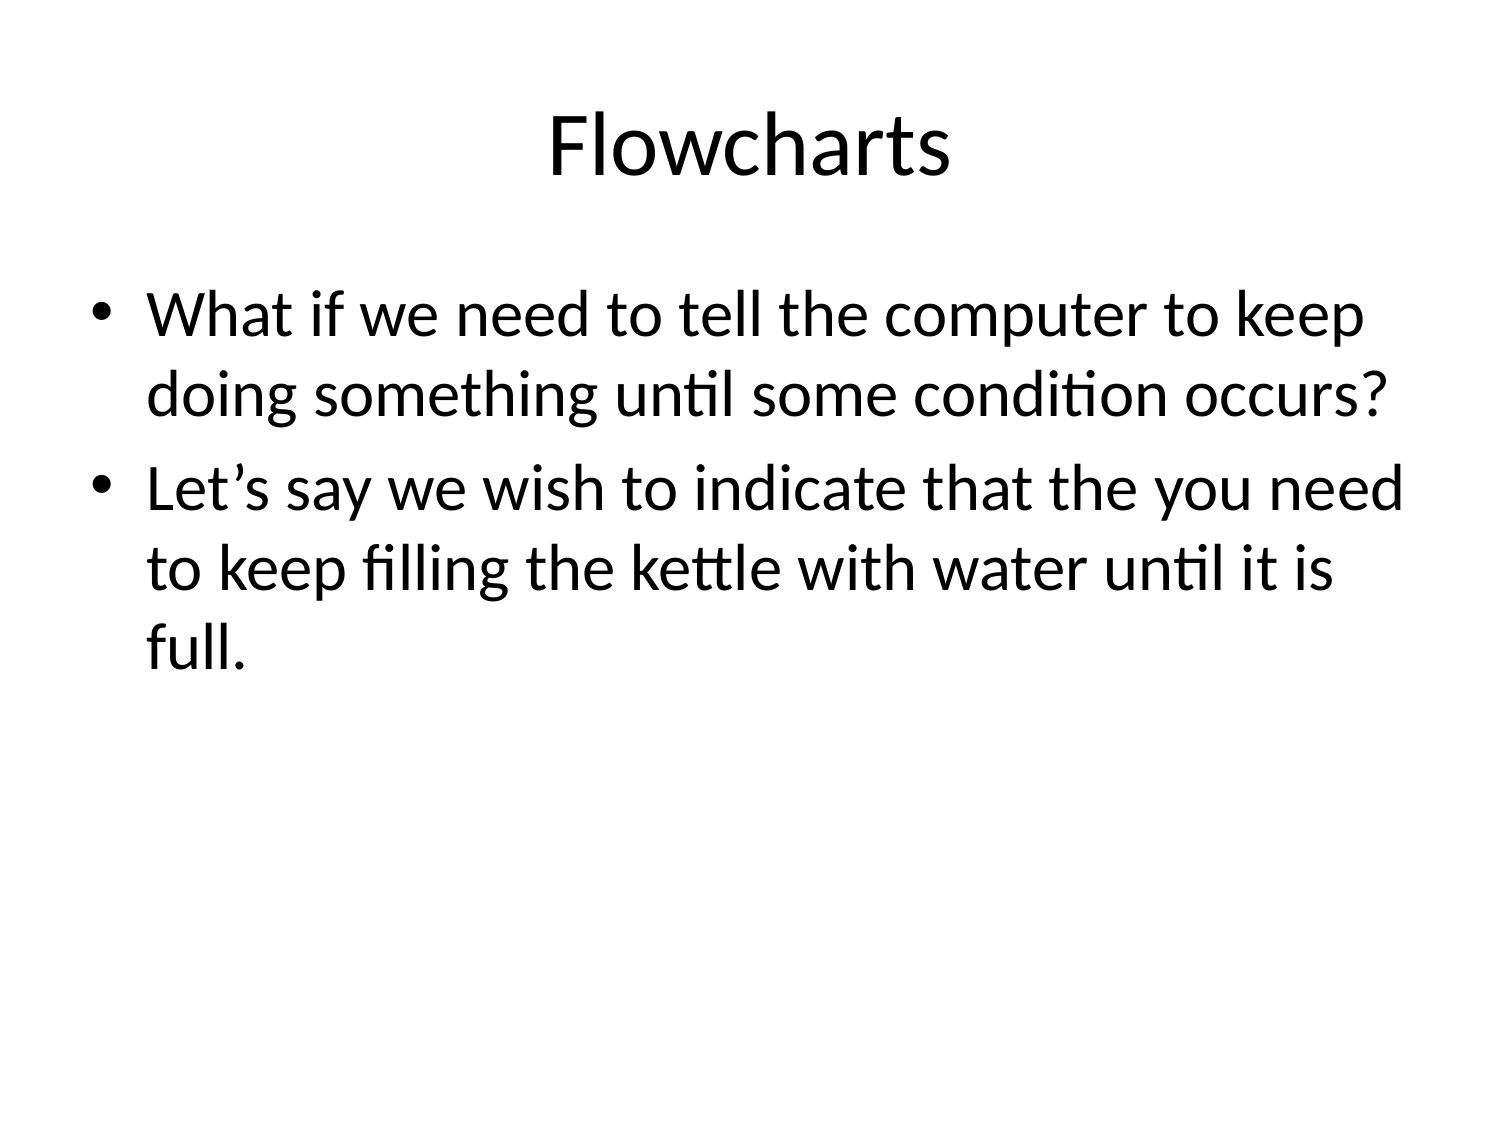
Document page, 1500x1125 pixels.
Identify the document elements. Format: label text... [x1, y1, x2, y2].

title Flowcharts [75, 45, 1425, 233]
list What if we need to tell the computer to keep doing something until some condition occurs? Let’s say we wish to indicate that the you need to keep filling the kettle with water until it is full. [75, 262, 1425, 1005]
